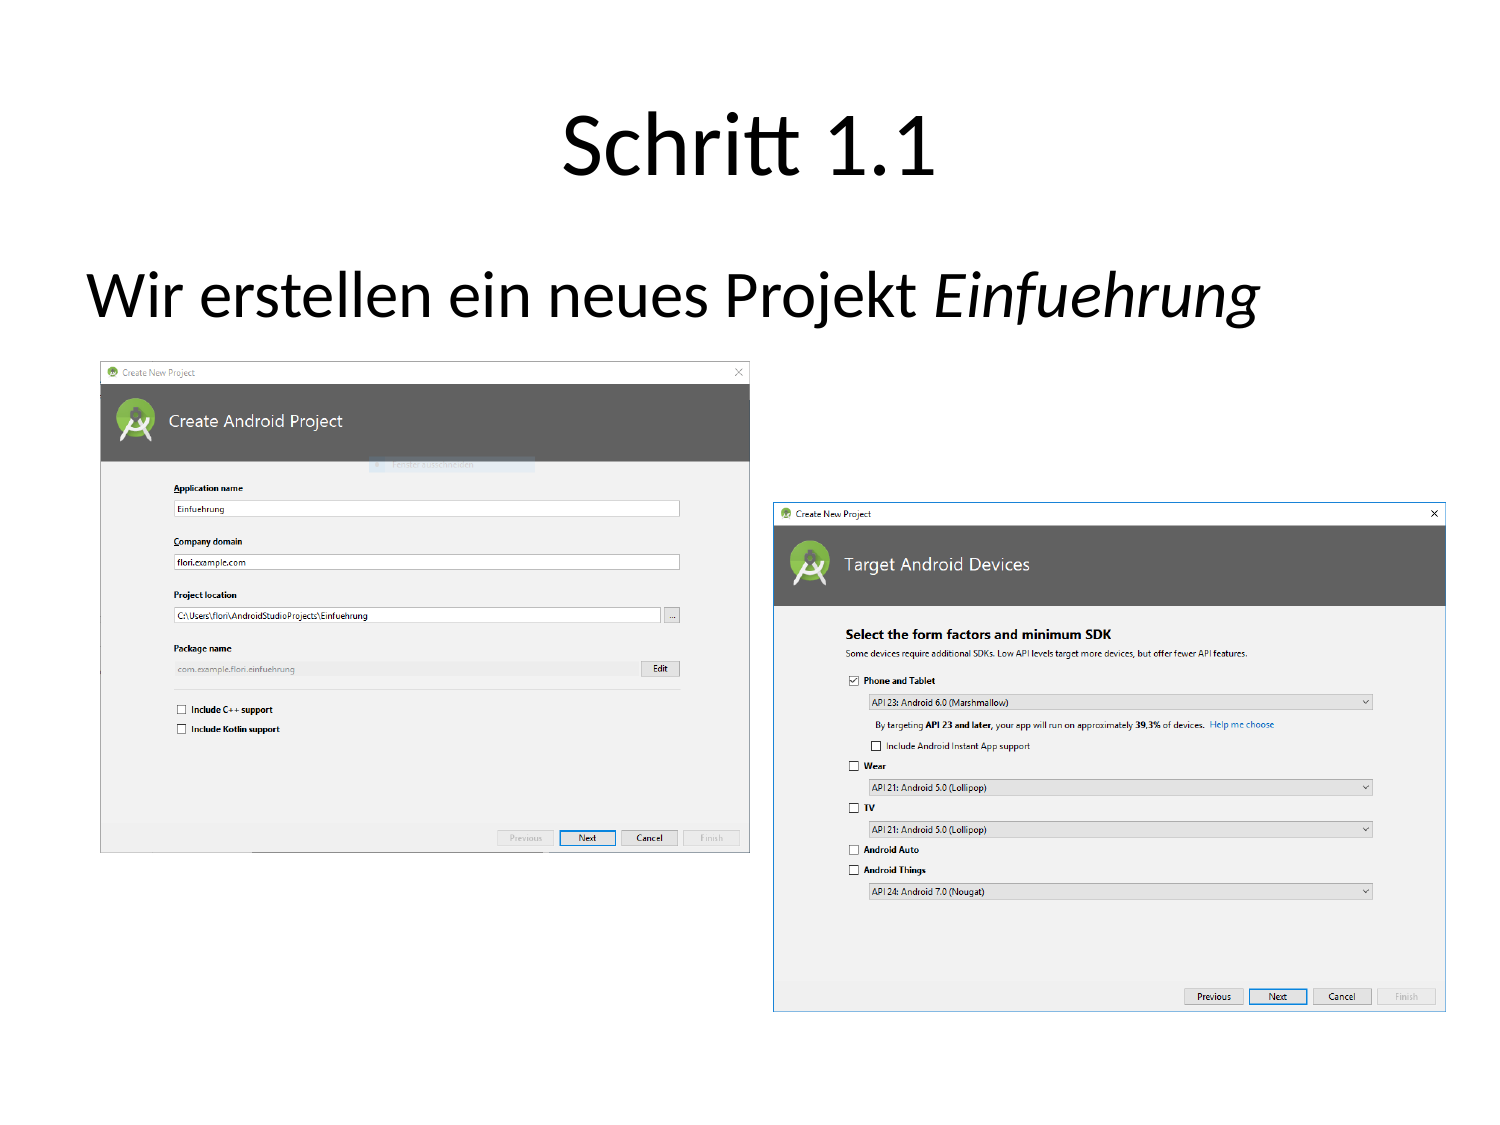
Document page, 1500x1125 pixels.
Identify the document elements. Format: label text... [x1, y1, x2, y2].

picture [773, 502, 1447, 1012]
picture [100, 361, 751, 854]
text_box Wir erstellen ein neues Projekt Einfuehrung [71, 243, 1278, 339]
title Schritt 1.1 [75, 45, 1425, 233]
